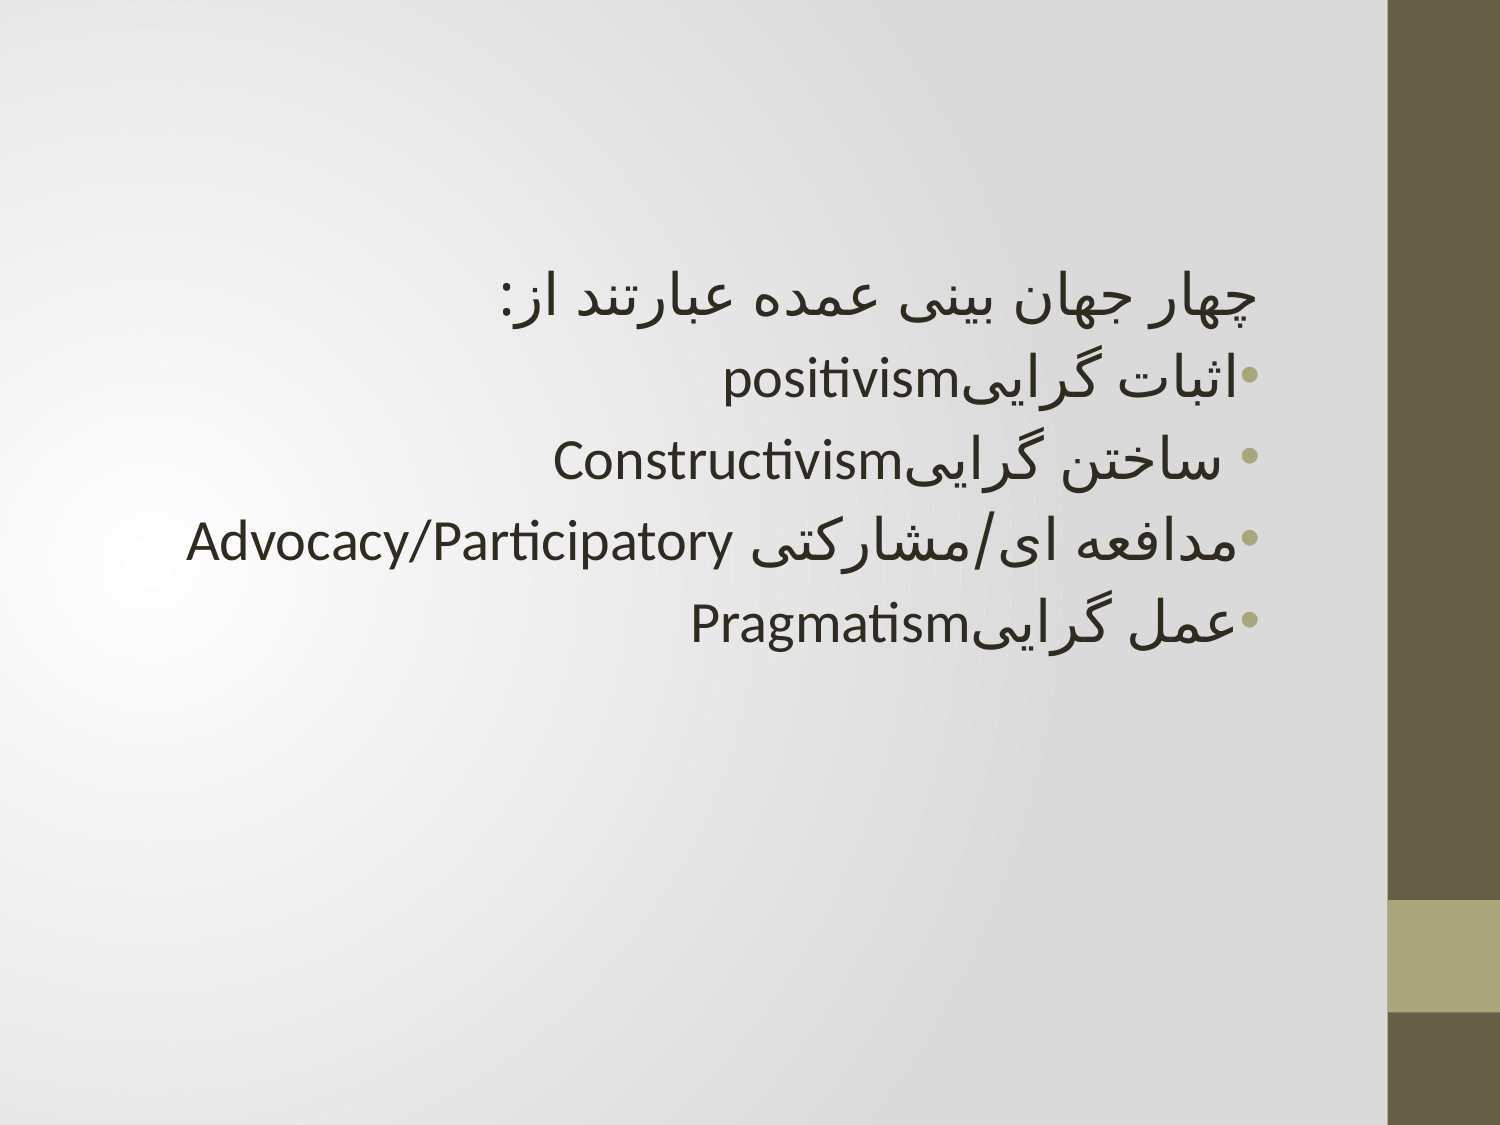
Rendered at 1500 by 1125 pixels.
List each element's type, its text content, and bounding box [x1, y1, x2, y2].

subtitle چهار جهان بینی عمده عبارتند از: اثبات گراییpositivism ساختن گراییConstructivism مدافعه ای/مشارکتی Advocacy/Participatory عمل گراییPragmatism [50, 249, 1275, 750]
